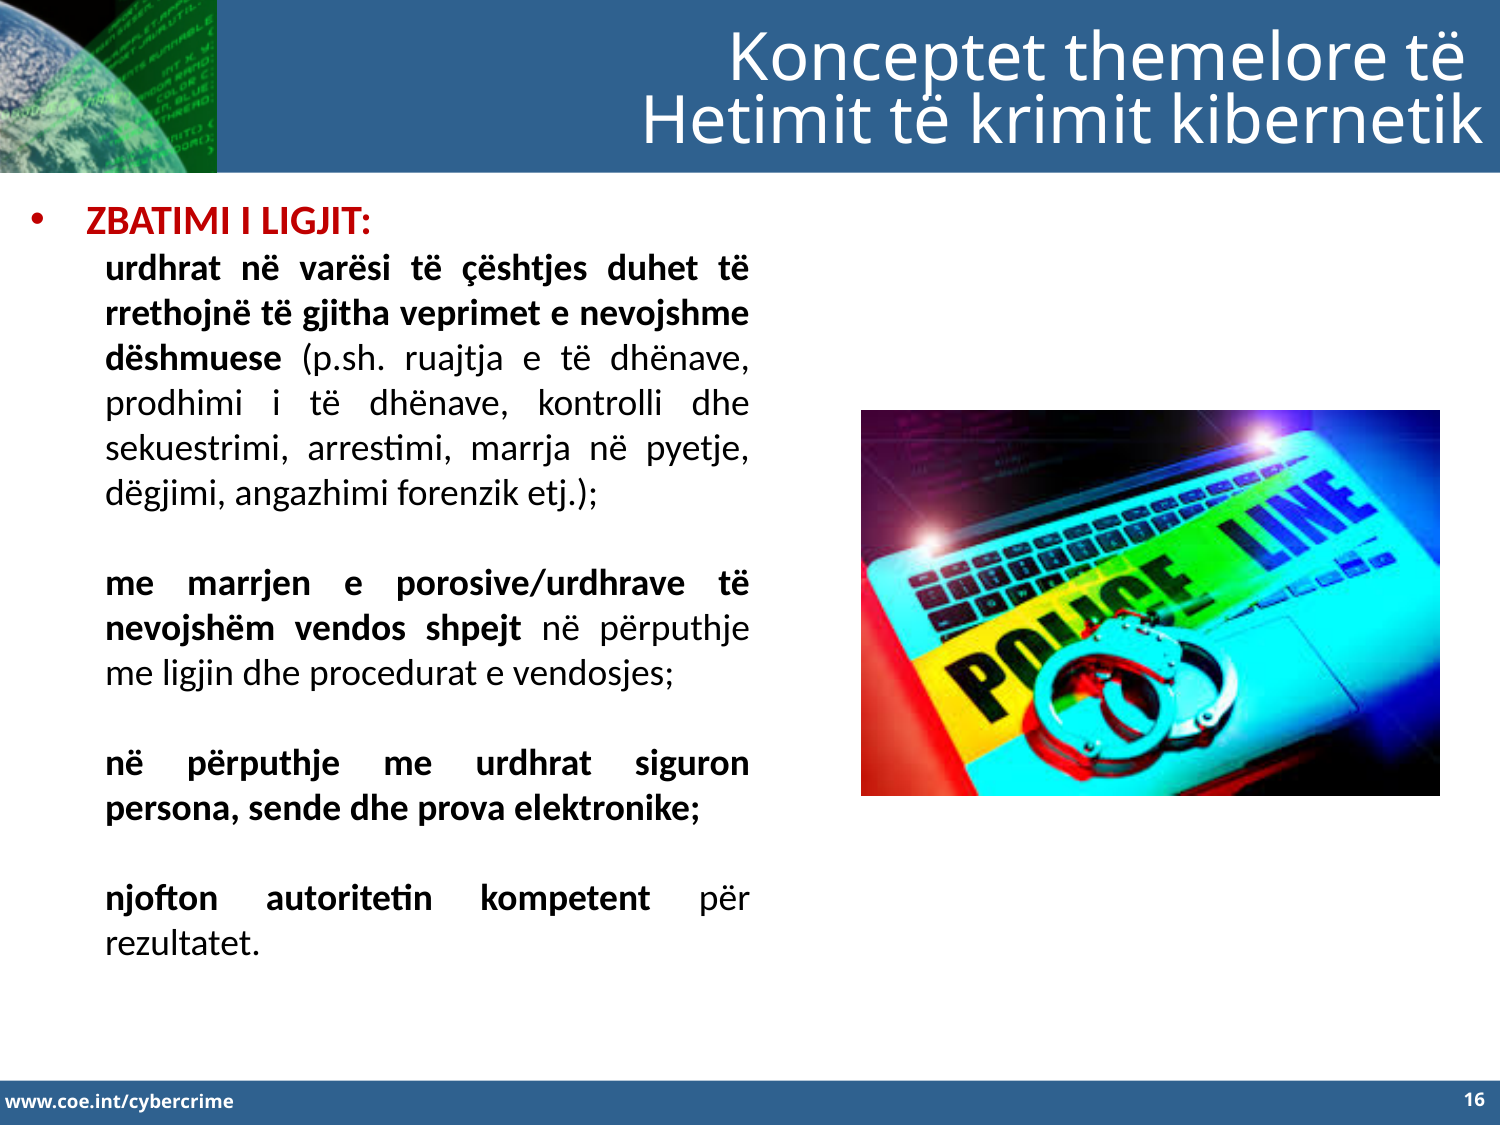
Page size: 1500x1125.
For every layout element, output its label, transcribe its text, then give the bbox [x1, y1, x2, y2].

text_box Konceptet themelore të Hetimit të krimit kibernetik [359, 16, 1500, 169]
text_box ZBATIMI I LIGJIT: urdhrat në varësi të çështjes duhet të rrethojnë të gjitha veprimet e nevojshme dëshmuese (p.sh. ruajtja e të dhënave, prodhimi i të dhënave, kontrolli dhe sekuestrimi, arrestimi, marrja në pyetje, dëgjimi, angazhimi forenzik etj.); me marrjen e porosive/urdhrave të nevojshëm vendos shpejt në përputhje me ligjin dhe procedurat e vendosjes; në përputhje me urdhrat siguron persona, sende dhe prova elektronike; njofton autoritetin kompetent për rezultatet. [15, 185, 766, 971]
picture [0, 1, 217, 173]
slide_number 16 [1149, 1079, 1500, 1125]
picture [860, 410, 1440, 796]
